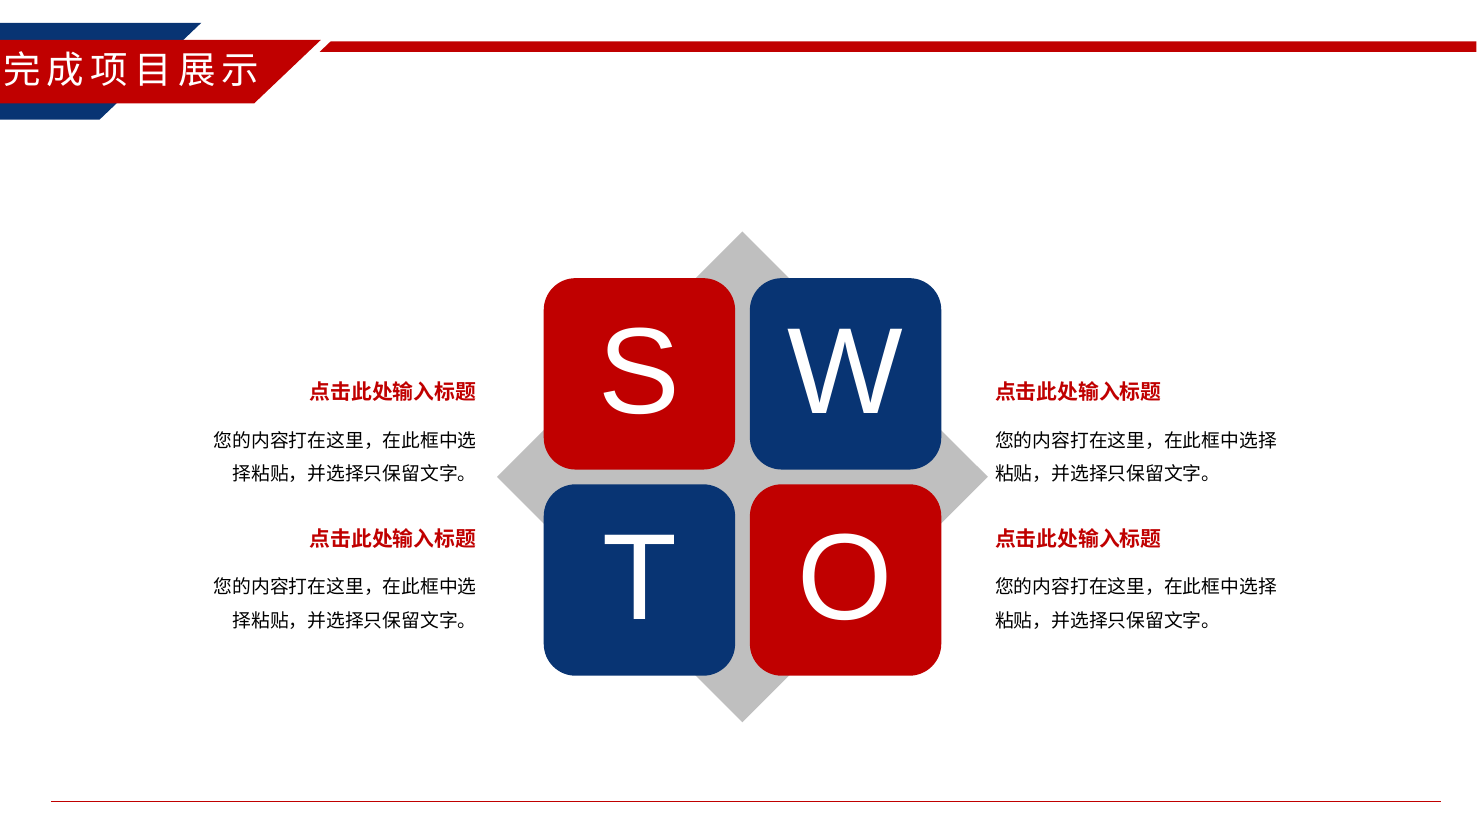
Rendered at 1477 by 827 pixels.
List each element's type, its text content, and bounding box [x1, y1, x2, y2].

text_box [0, 99, 261, 105]
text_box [497, 640, 988, 723]
text_box 完成项目展示 [0, 38, 414, 99]
text_box [414, 40, 1477, 54]
text_box [0, 105, 117, 121]
text_box [0, 21, 204, 38]
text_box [497, 231, 988, 362]
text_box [146, 362, 1325, 640]
